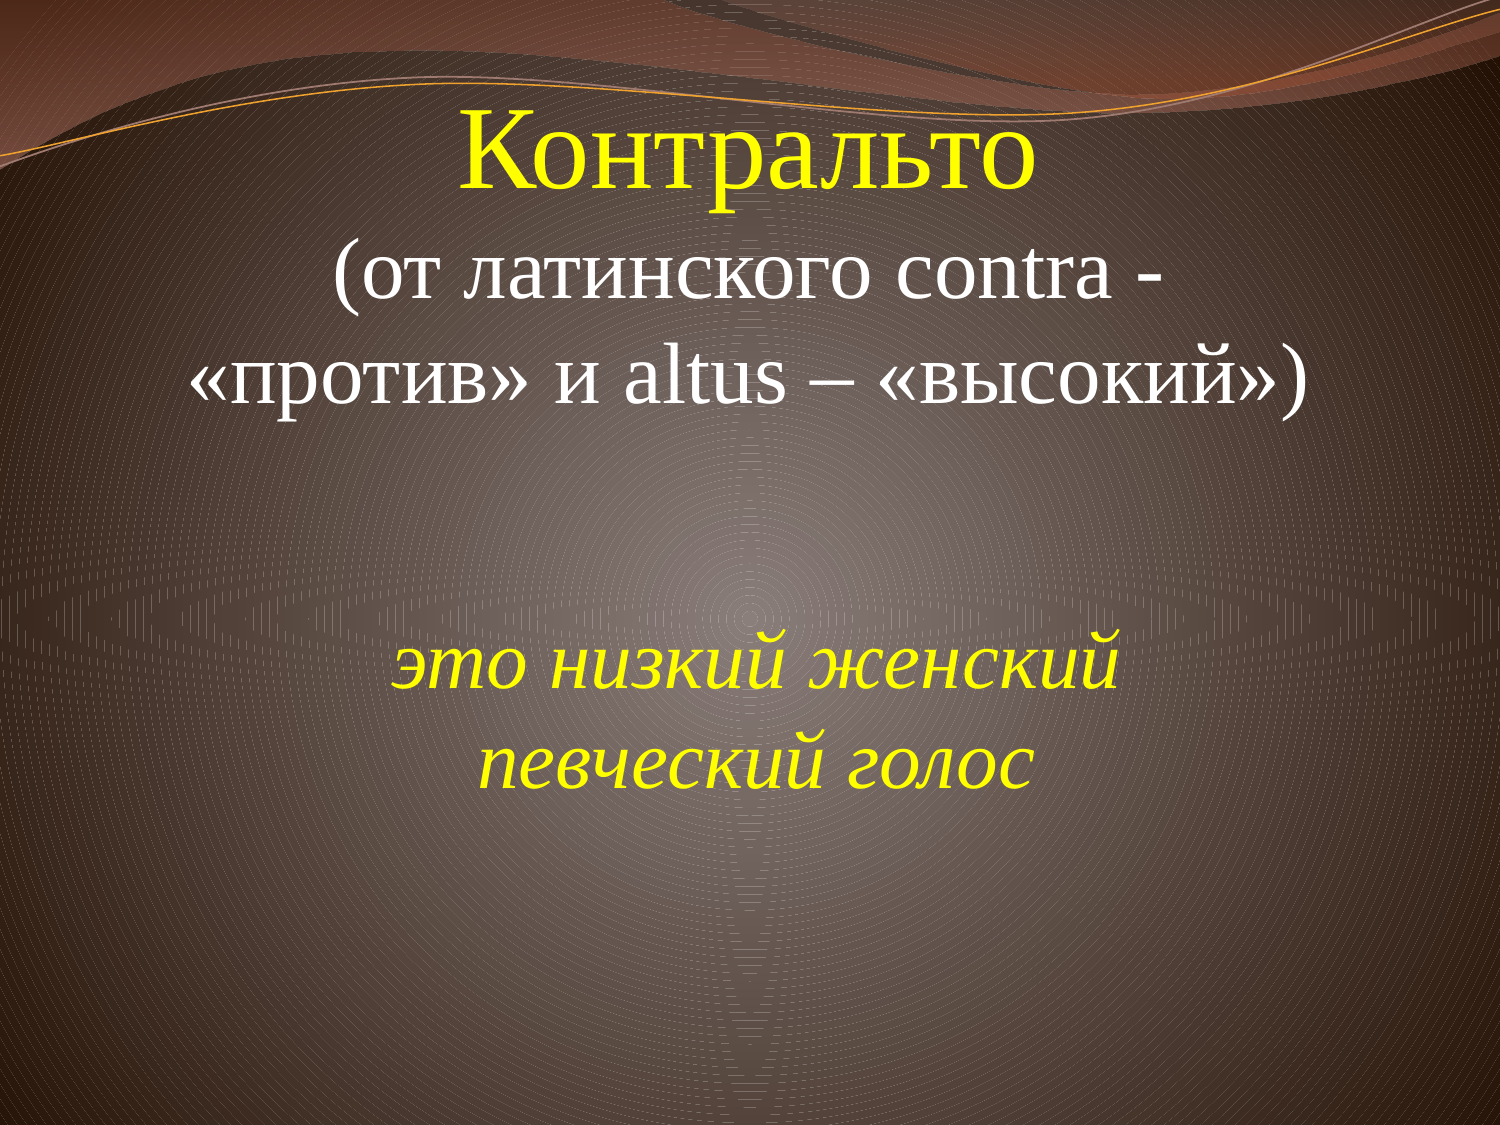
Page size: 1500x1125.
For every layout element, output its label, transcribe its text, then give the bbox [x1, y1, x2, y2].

title Контральто (от латинского contra - «против» и altus – «высокий») [159, 54, 1341, 1125]
subtitle это низкий женский певческий голос [301, 597, 1223, 988]
